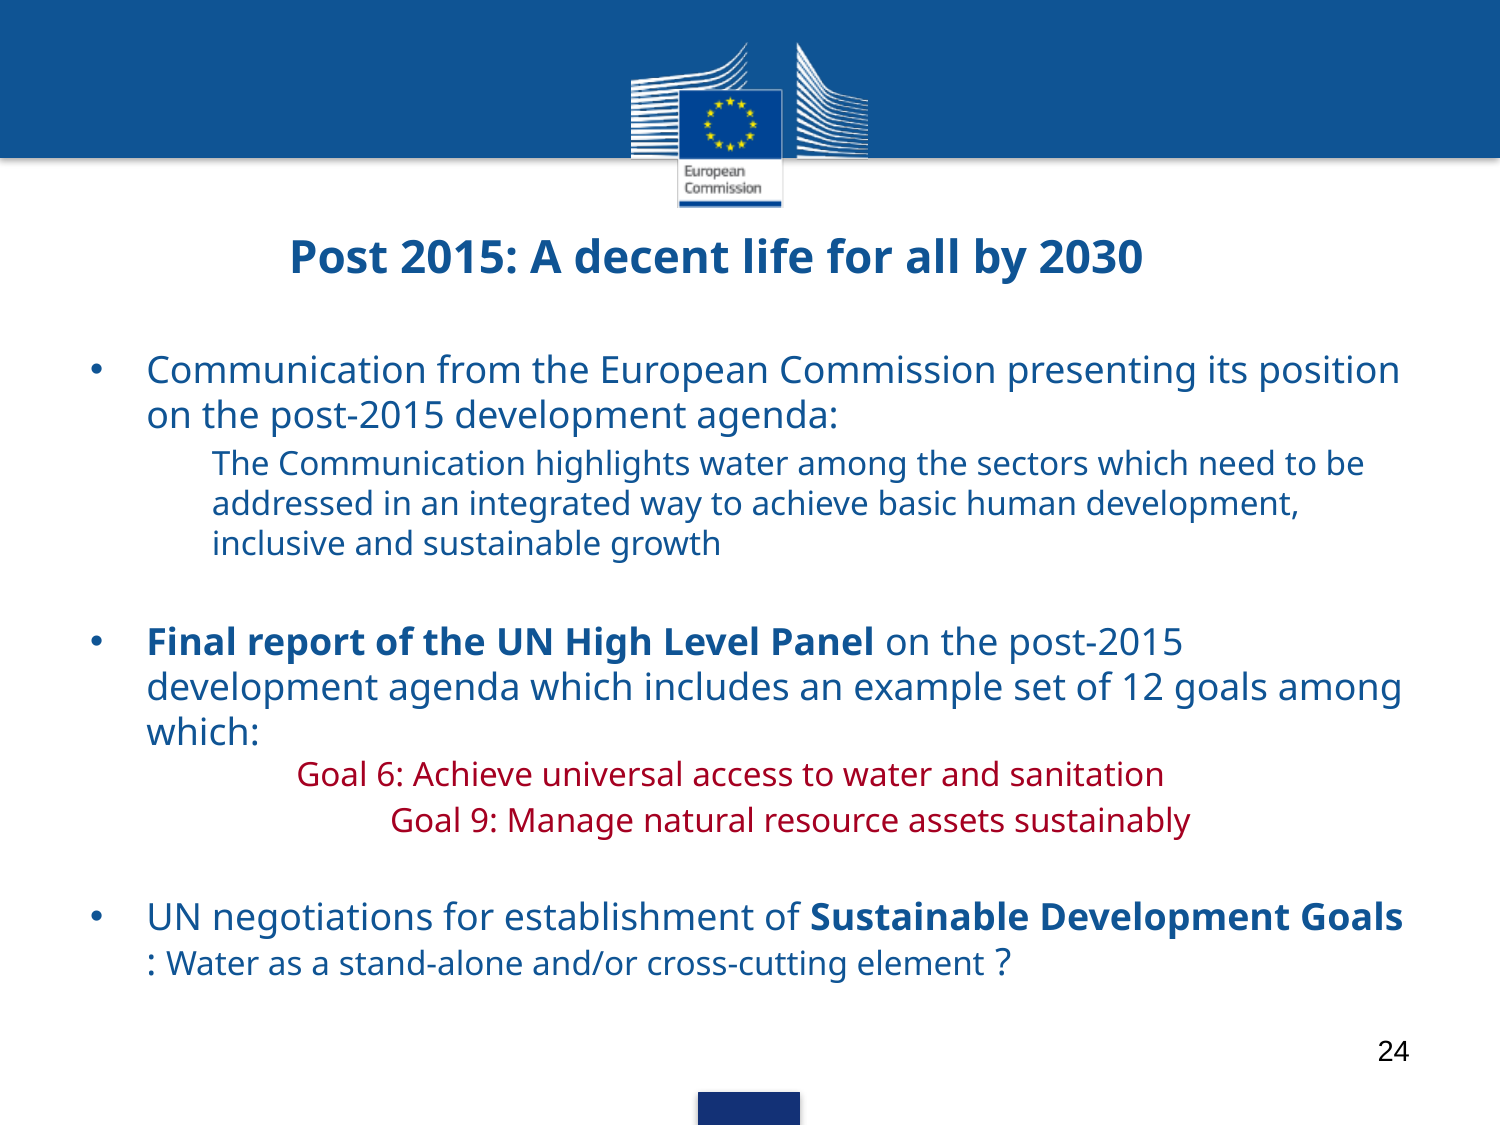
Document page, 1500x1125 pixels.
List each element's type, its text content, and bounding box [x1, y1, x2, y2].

list Communication from the European Commission presenting its position on the post-2015 development agenda: The Communication highlights water among the sectors which need to be addressed in an integrated way to achieve basic human development, inclusive and sustainable growth Final report of the UN High Level Panel on the post-2015 development agenda which includes an example set of 12 goals among which: Goal 6: Achieve universal access to water and sanitation Goal 9: Manage natural resource assets sustainably UN negotiations for establishment of Sustainable Development Goals : Water as a stand-alone and/or cross-cutting element ? [75, 338, 1425, 1047]
title Post 2015: A decent life for all by 2030 [64, 137, 1415, 374]
slide_number 24 [1074, 1024, 1425, 1103]
picture [631, 42, 868, 137]
